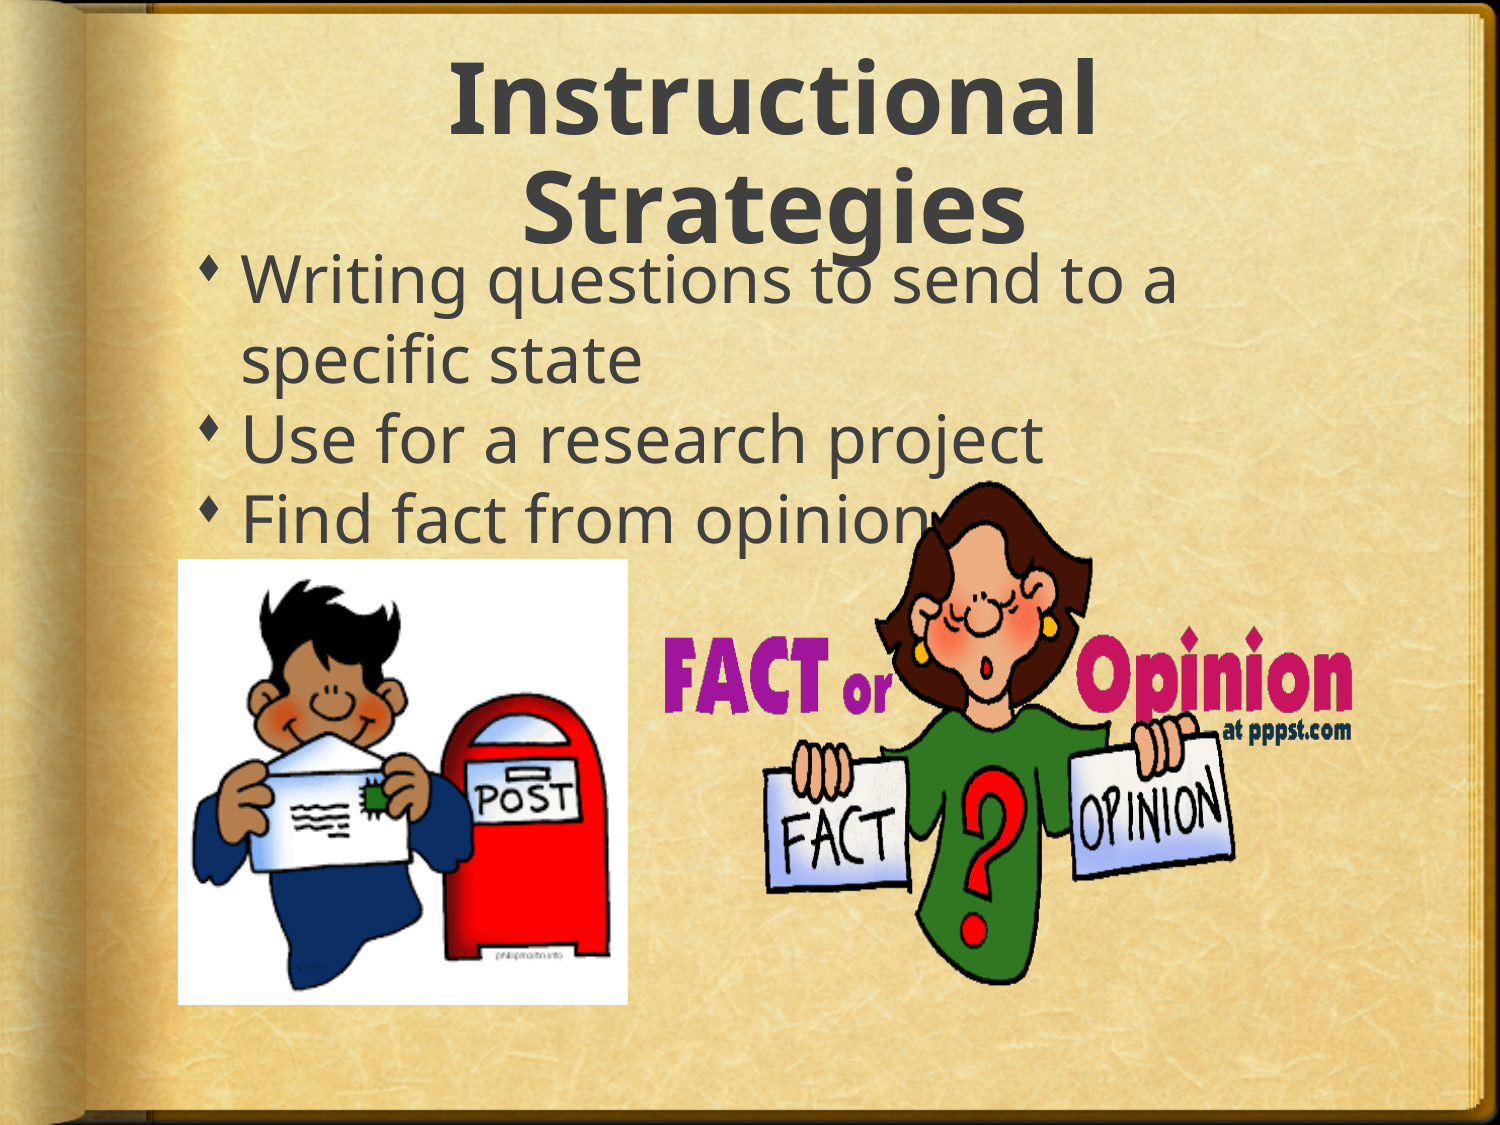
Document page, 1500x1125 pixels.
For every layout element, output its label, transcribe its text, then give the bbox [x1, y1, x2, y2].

list Writing questions to send to a specific state Use for a research project Find fact from opinion [178, 229, 1372, 1005]
picture [0, 0, 1500, 1125]
title Instructional Strategies [178, 45, 1372, 229]
